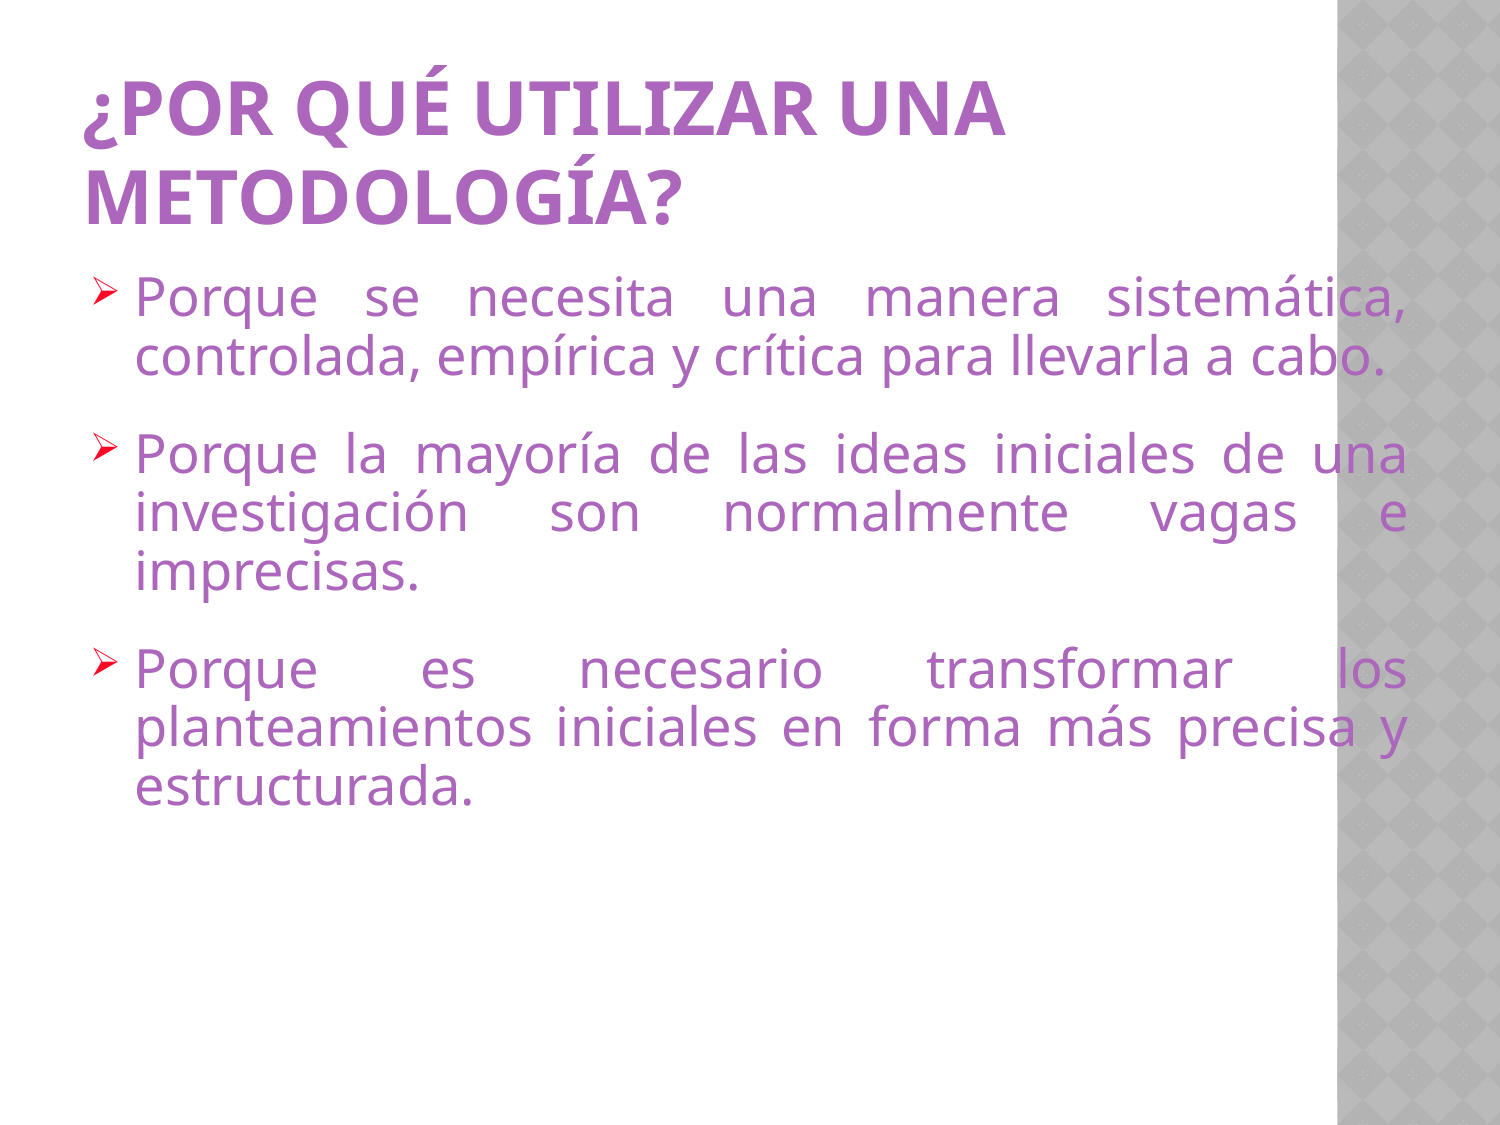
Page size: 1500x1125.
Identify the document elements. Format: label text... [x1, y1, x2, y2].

list Porque se necesita una manera sistemática, controlada, empírica y crítica para llevarla a cabo. Porque la mayoría de las ideas iniciales de una investigación son normalmente vagas e imprecisas. Porque es necesario transformar los planteamientos iniciales en forma más precisa y estructurada. [75, 262, 1425, 1071]
title ¿POR QUÉ UTILIZAR UNA METODOLOGÍA? [75, 52, 1263, 240]
